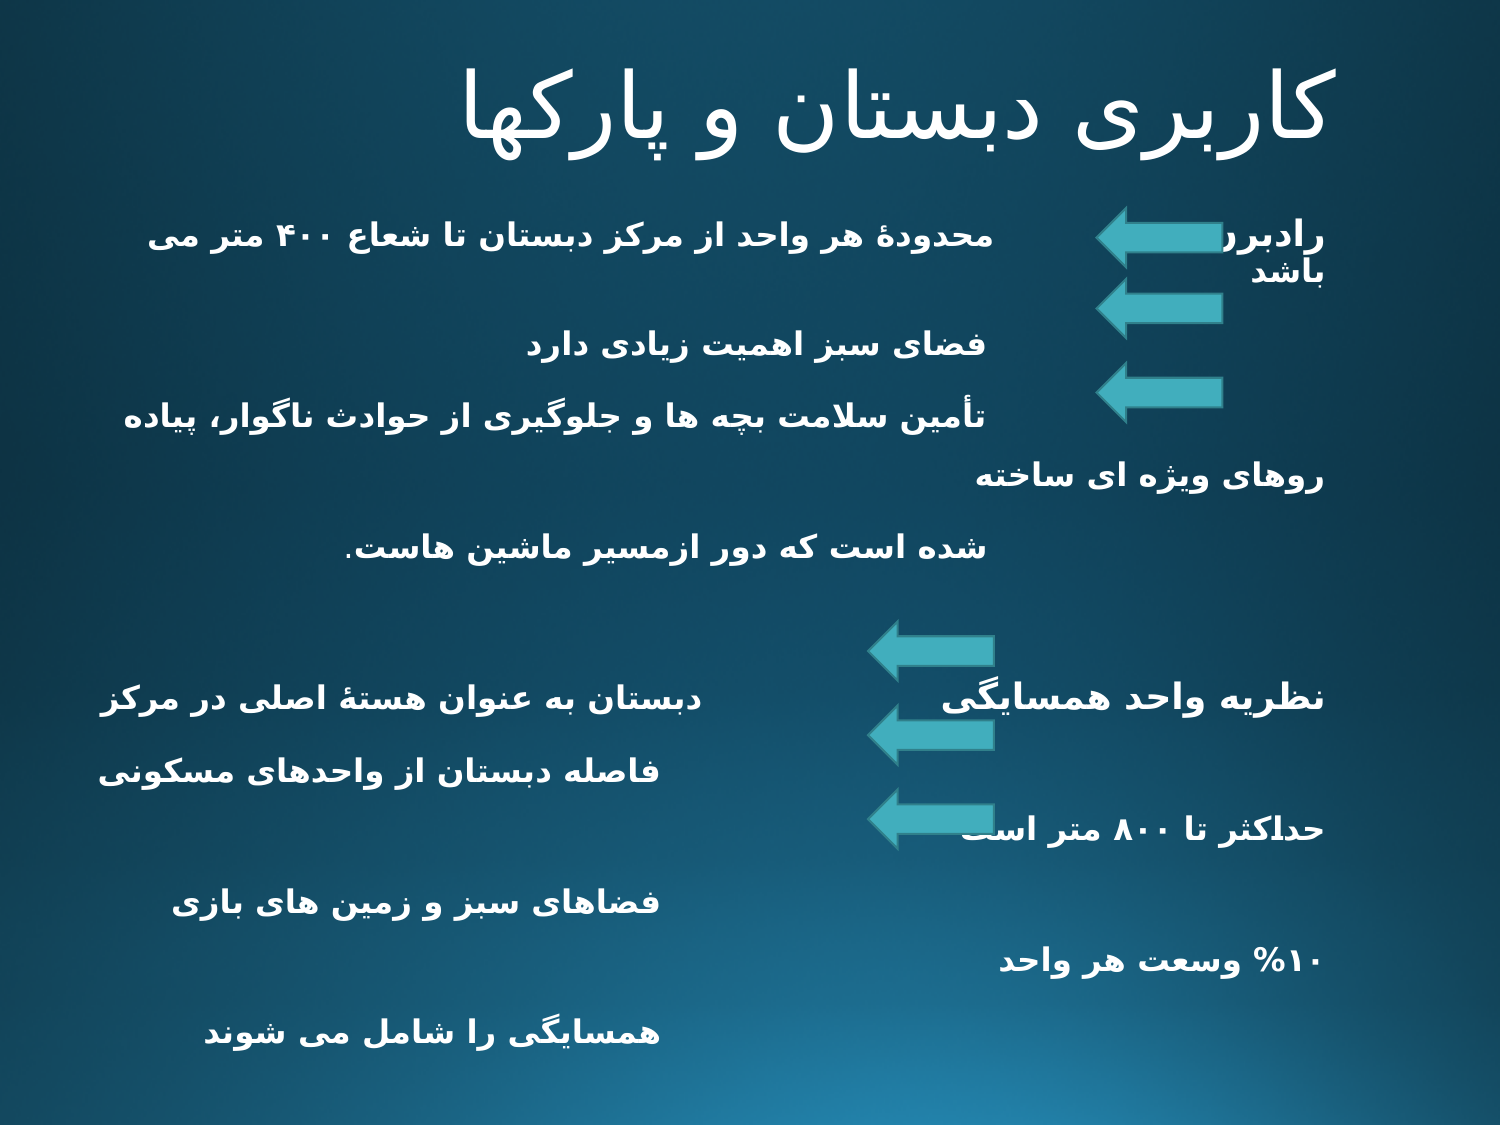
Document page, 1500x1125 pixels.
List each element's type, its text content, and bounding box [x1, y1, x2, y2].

text_box [1095, 360, 1224, 425]
text_box [1095, 276, 1224, 341]
text_box [866, 703, 995, 768]
list رادبرن محدودۀ هر واحد از مرکز دبستان تا شعاع ۴۰۰ متر می باشد فضای سبز اهمیت زیادی دارد تأمین سلامت بچه ها و جلوگیری از حوادث ناگوار، پیاده روهای ویژه ای ساخته شده است که دور ازمسیر ماشین هاست. نظریه واحد همسایگی دبستان به عنوان هستۀ اصلی در مرکز فاصله دبستان از واحدهای مسکونی حداکثر تا ۸۰۰ متر است فضاهای سبز و زمین های بازی ۱۰% وسعت هر واحد همسایگی را شامل می شوند [75, 208, 1341, 1062]
title کاربری دبستان و پارکها [75, 45, 1353, 173]
text_box [1095, 205, 1224, 270]
text_box [866, 787, 995, 852]
picture [0, 0, 1500, 1125]
text_box [866, 619, 995, 684]
